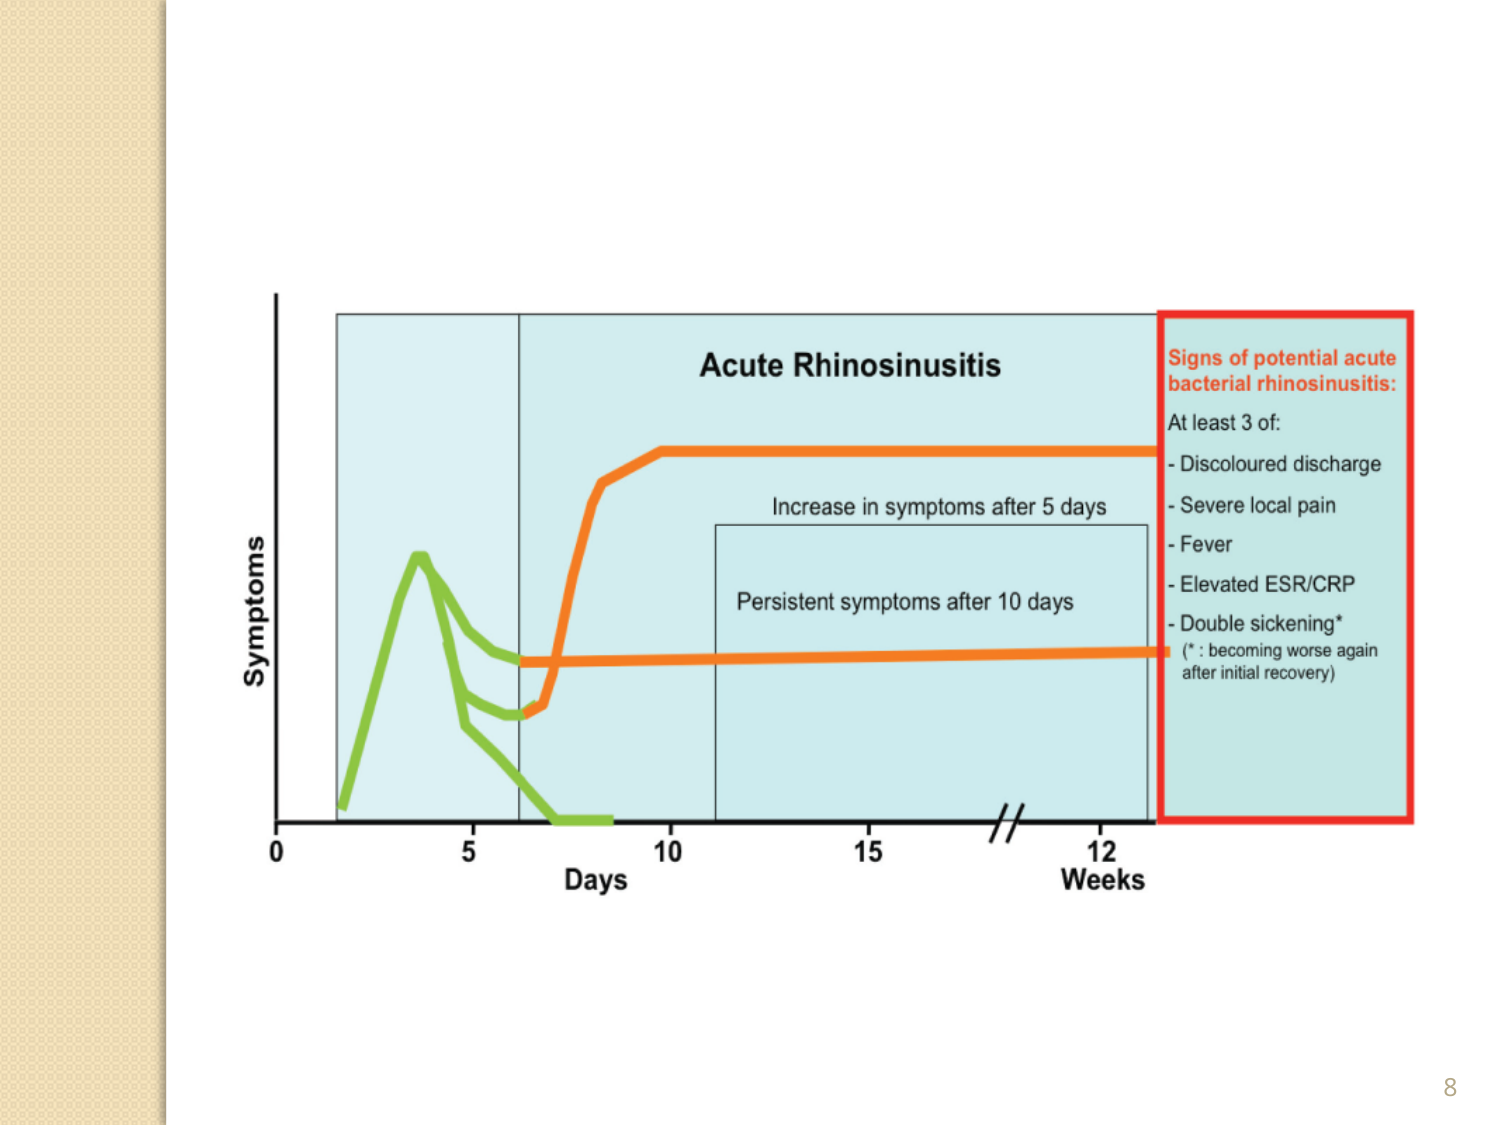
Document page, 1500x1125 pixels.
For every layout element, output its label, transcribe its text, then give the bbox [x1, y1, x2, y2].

slide_number 8 [1413, 1034, 1488, 1113]
picture [194, 287, 1463, 908]
